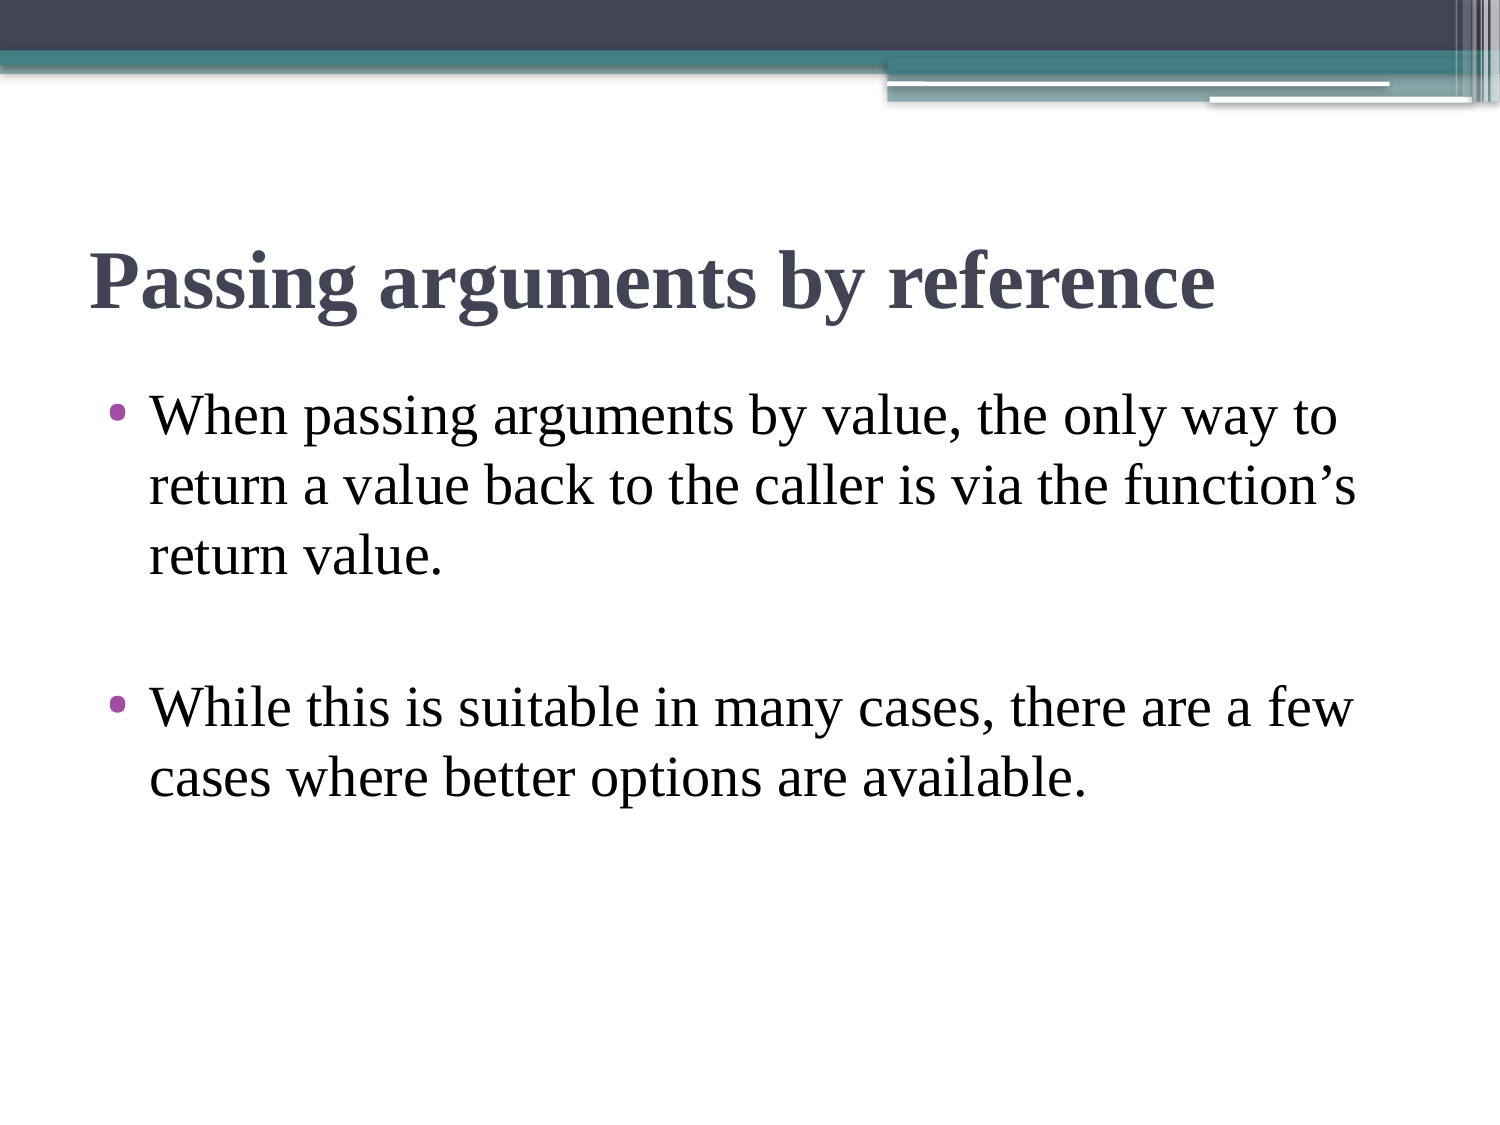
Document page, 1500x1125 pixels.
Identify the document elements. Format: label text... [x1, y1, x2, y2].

list When passing arguments by value, the only way to return a value back to the caller is via the function’s return value. While this is suitable in many cases, there are a few cases where better options are available. [75, 368, 1425, 1079]
title Passing arguments by reference [75, 187, 1425, 363]
